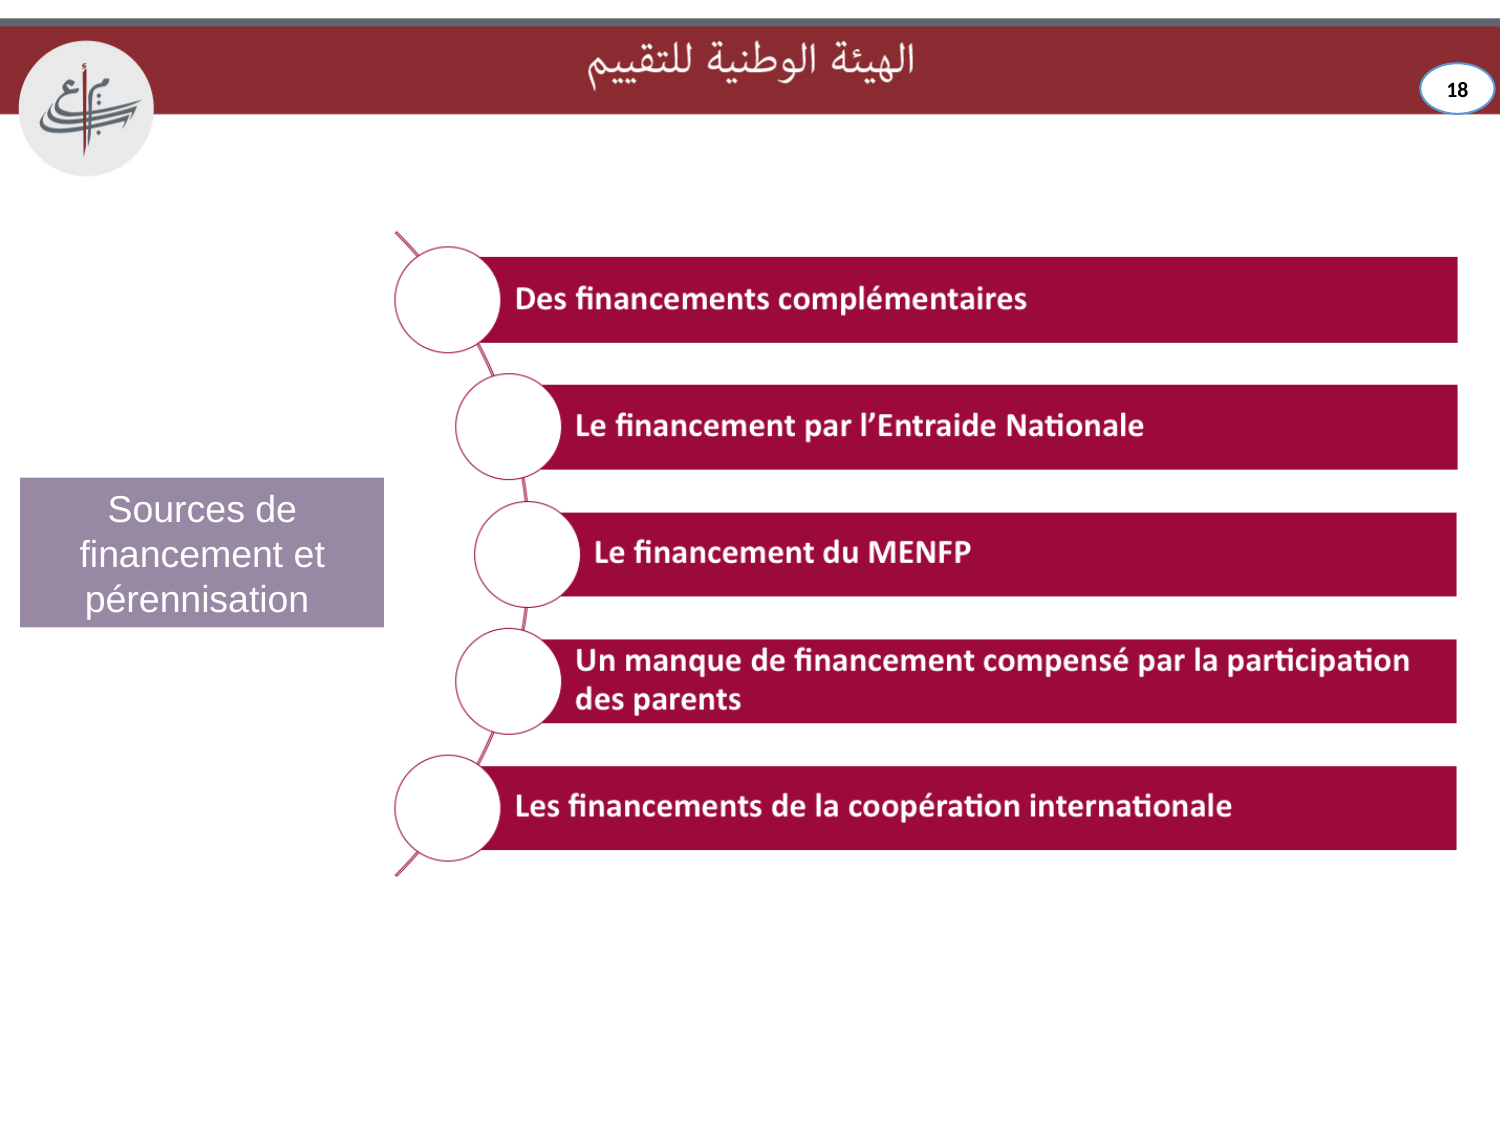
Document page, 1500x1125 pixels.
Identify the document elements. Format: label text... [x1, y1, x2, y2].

text_box 18 [1419, 62, 1496, 115]
picture [0, 0, 1500, 1125]
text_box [19, 214, 1466, 892]
